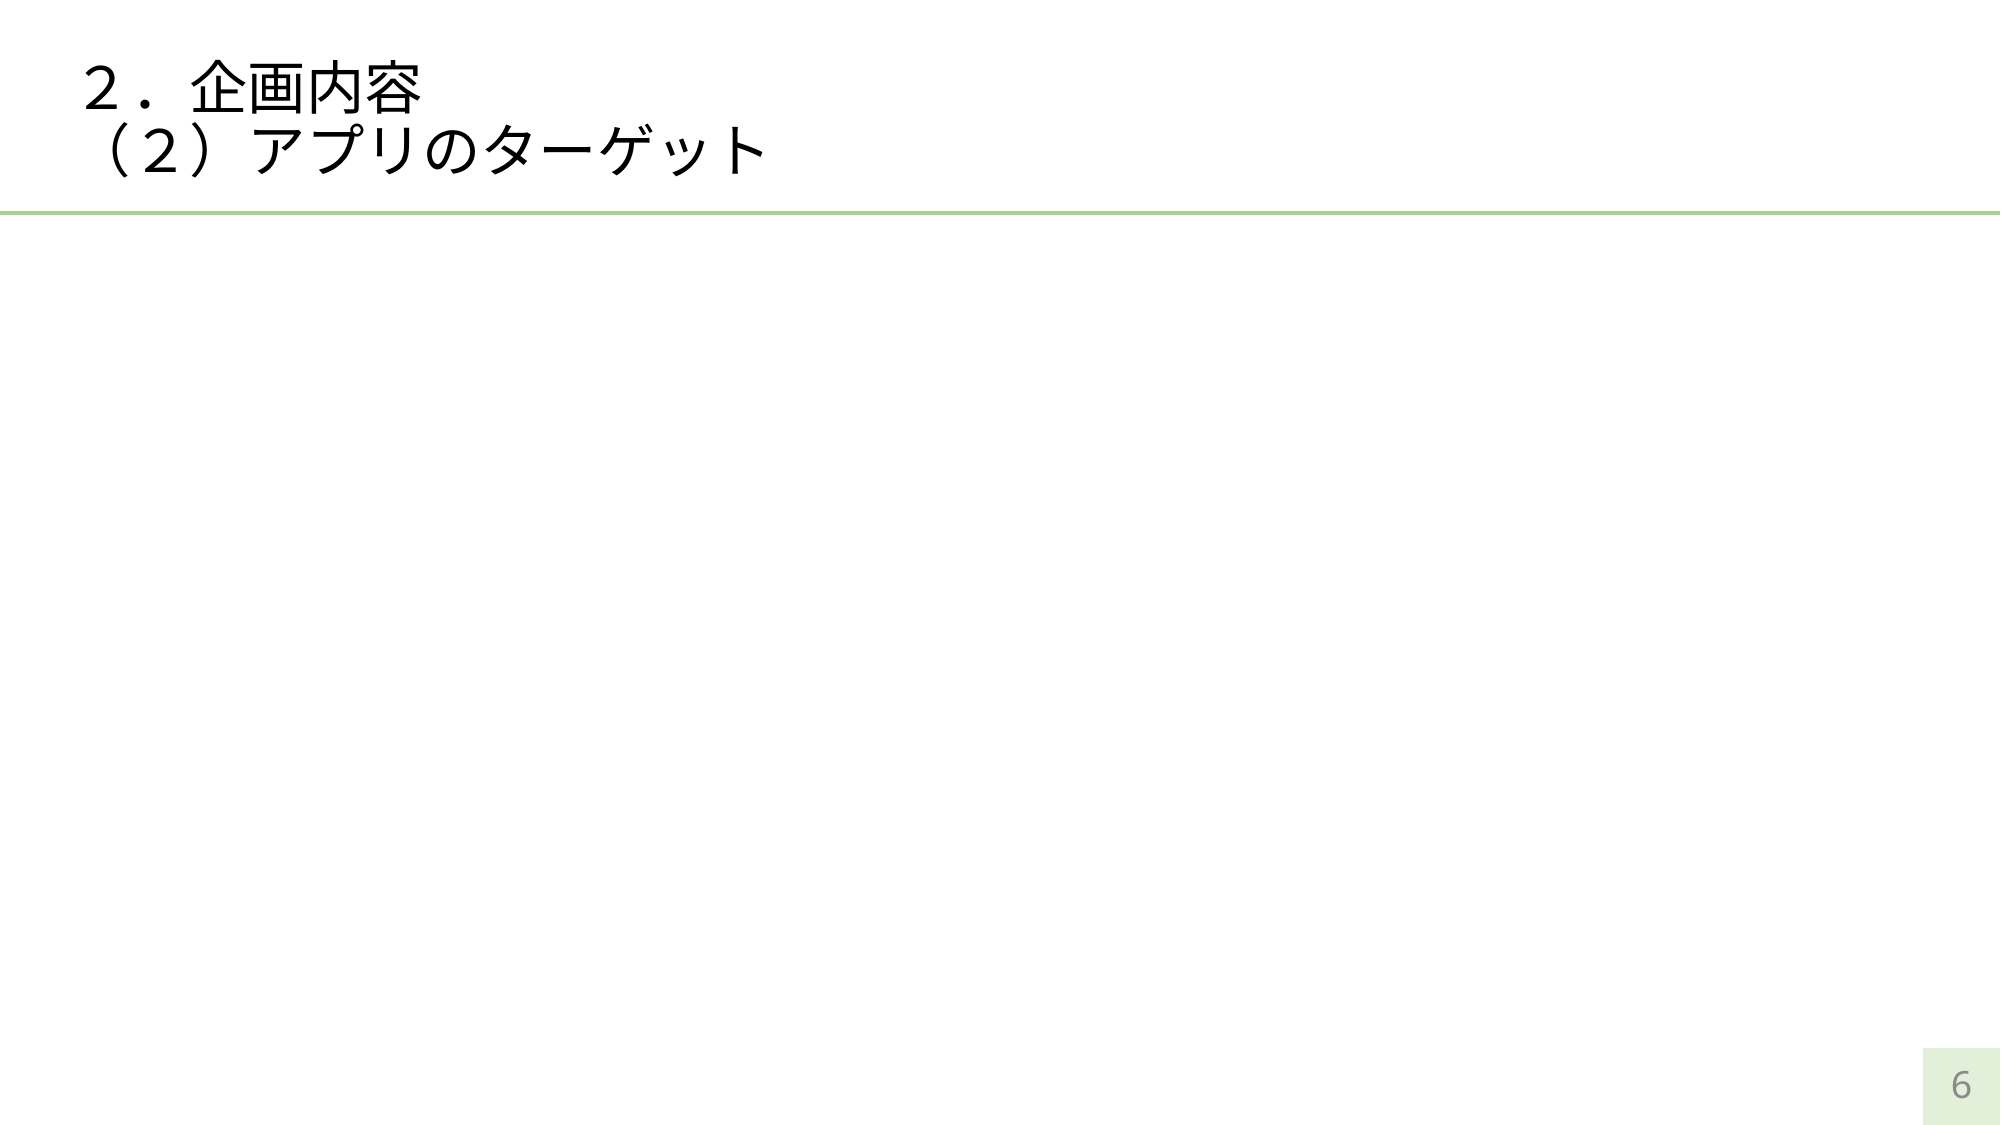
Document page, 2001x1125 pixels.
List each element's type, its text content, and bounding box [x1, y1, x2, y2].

slide_number 5 [1923, 1048, 2000, 1125]
title ２．企画内容 （２）アプリのターゲット [0, 0, 2000, 207]
